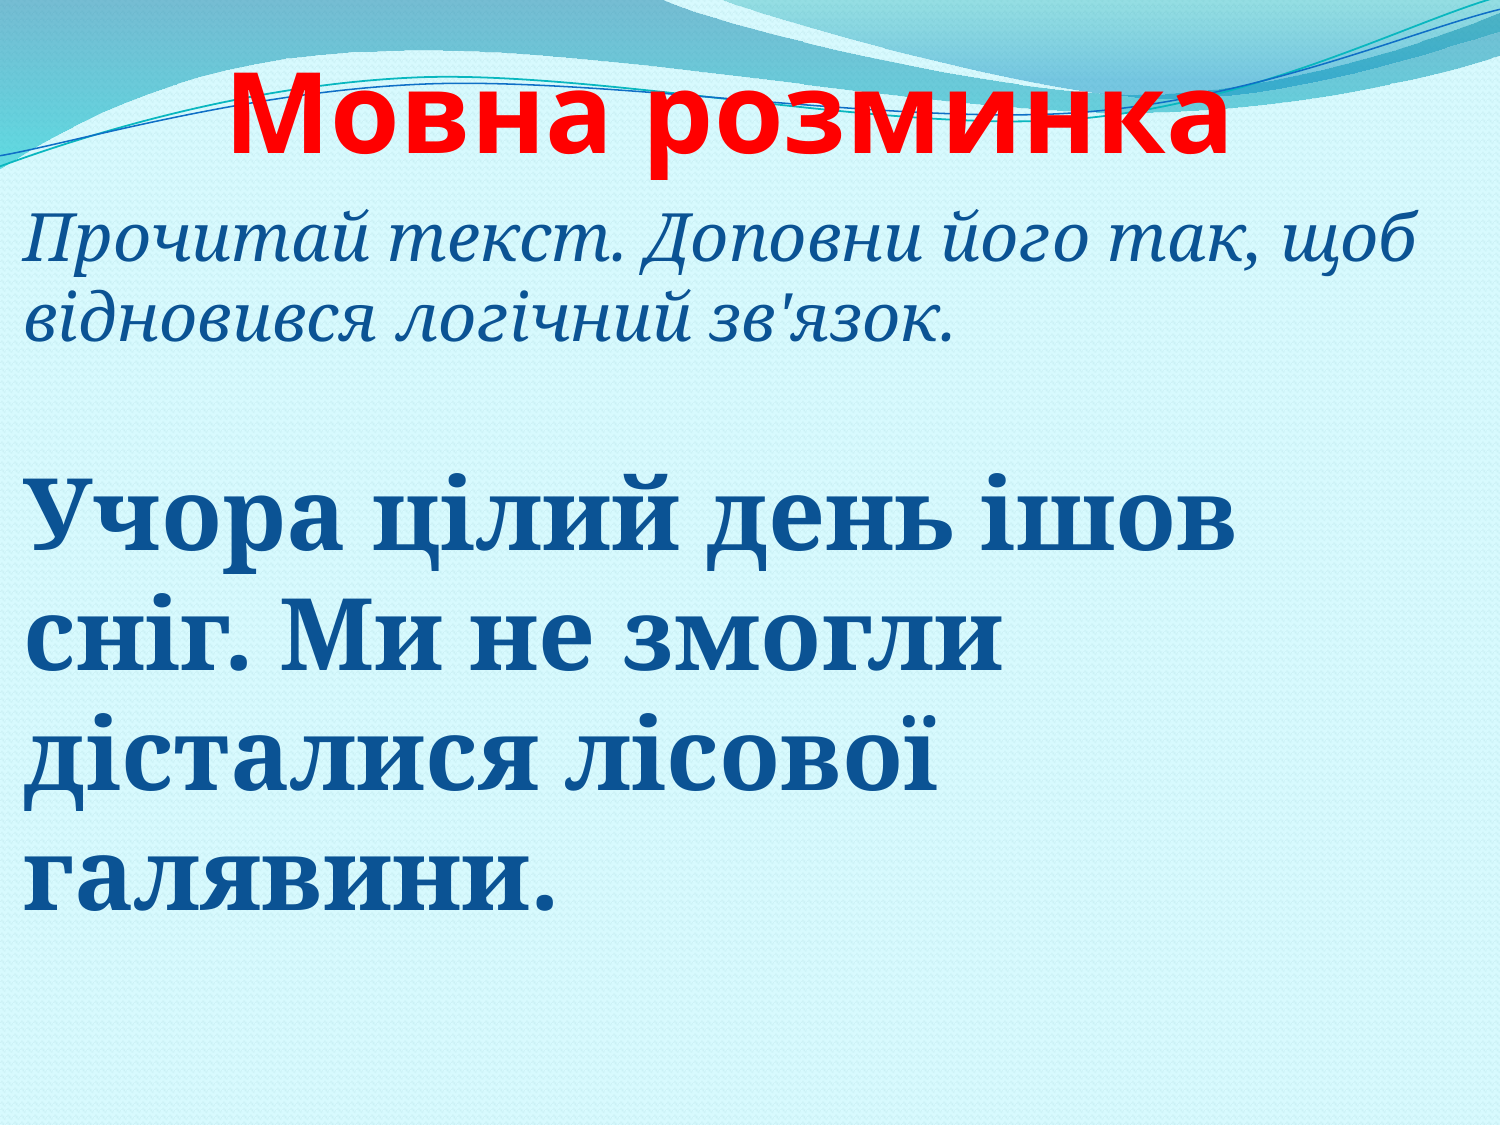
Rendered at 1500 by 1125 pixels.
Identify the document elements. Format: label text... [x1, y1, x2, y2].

title Мовна розминка [93, 82, 1369, 176]
subtitle Прочитай текст. Доповни його так, щоб відновився логічний зв'язок. Учора цілий день ішов сніг. Ми не змогли дісталися лісової галявини. [23, 187, 1465, 1067]
